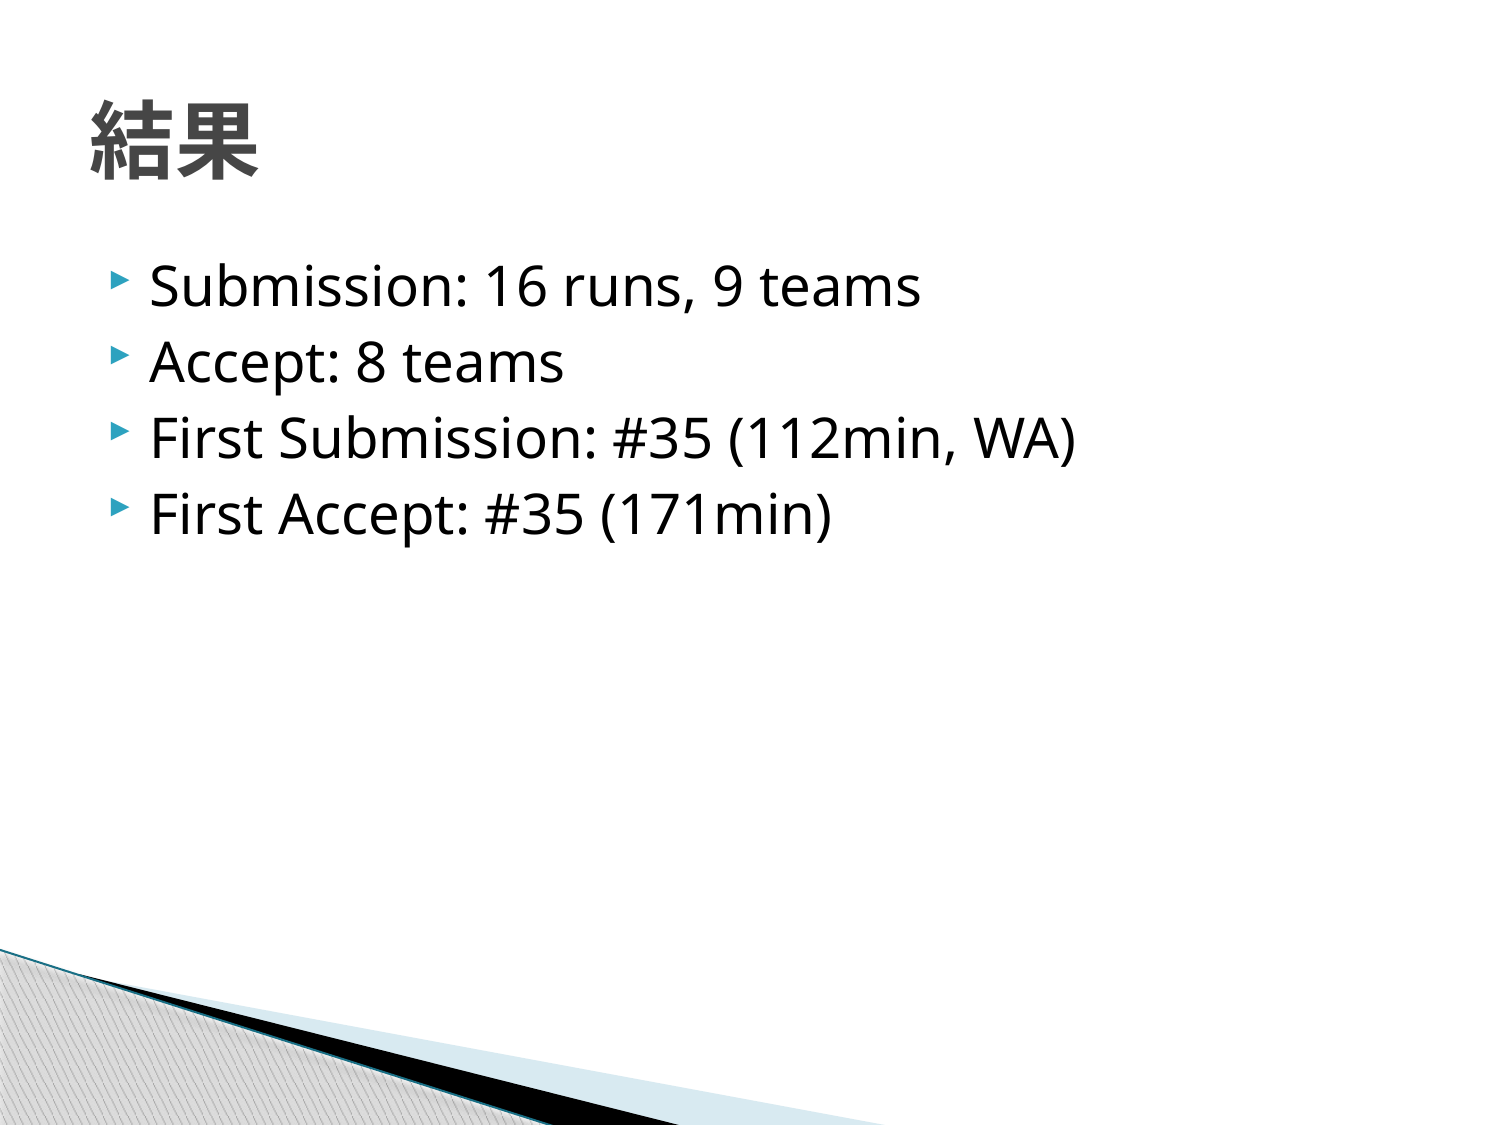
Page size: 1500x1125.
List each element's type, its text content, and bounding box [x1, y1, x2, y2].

title 結果 [75, 45, 1425, 233]
list Submission: 16 runs, 9 teams Accept: 8 teams First Submission: #35 (112min, WA) First Accept: #35 (171min) [75, 243, 1425, 986]
